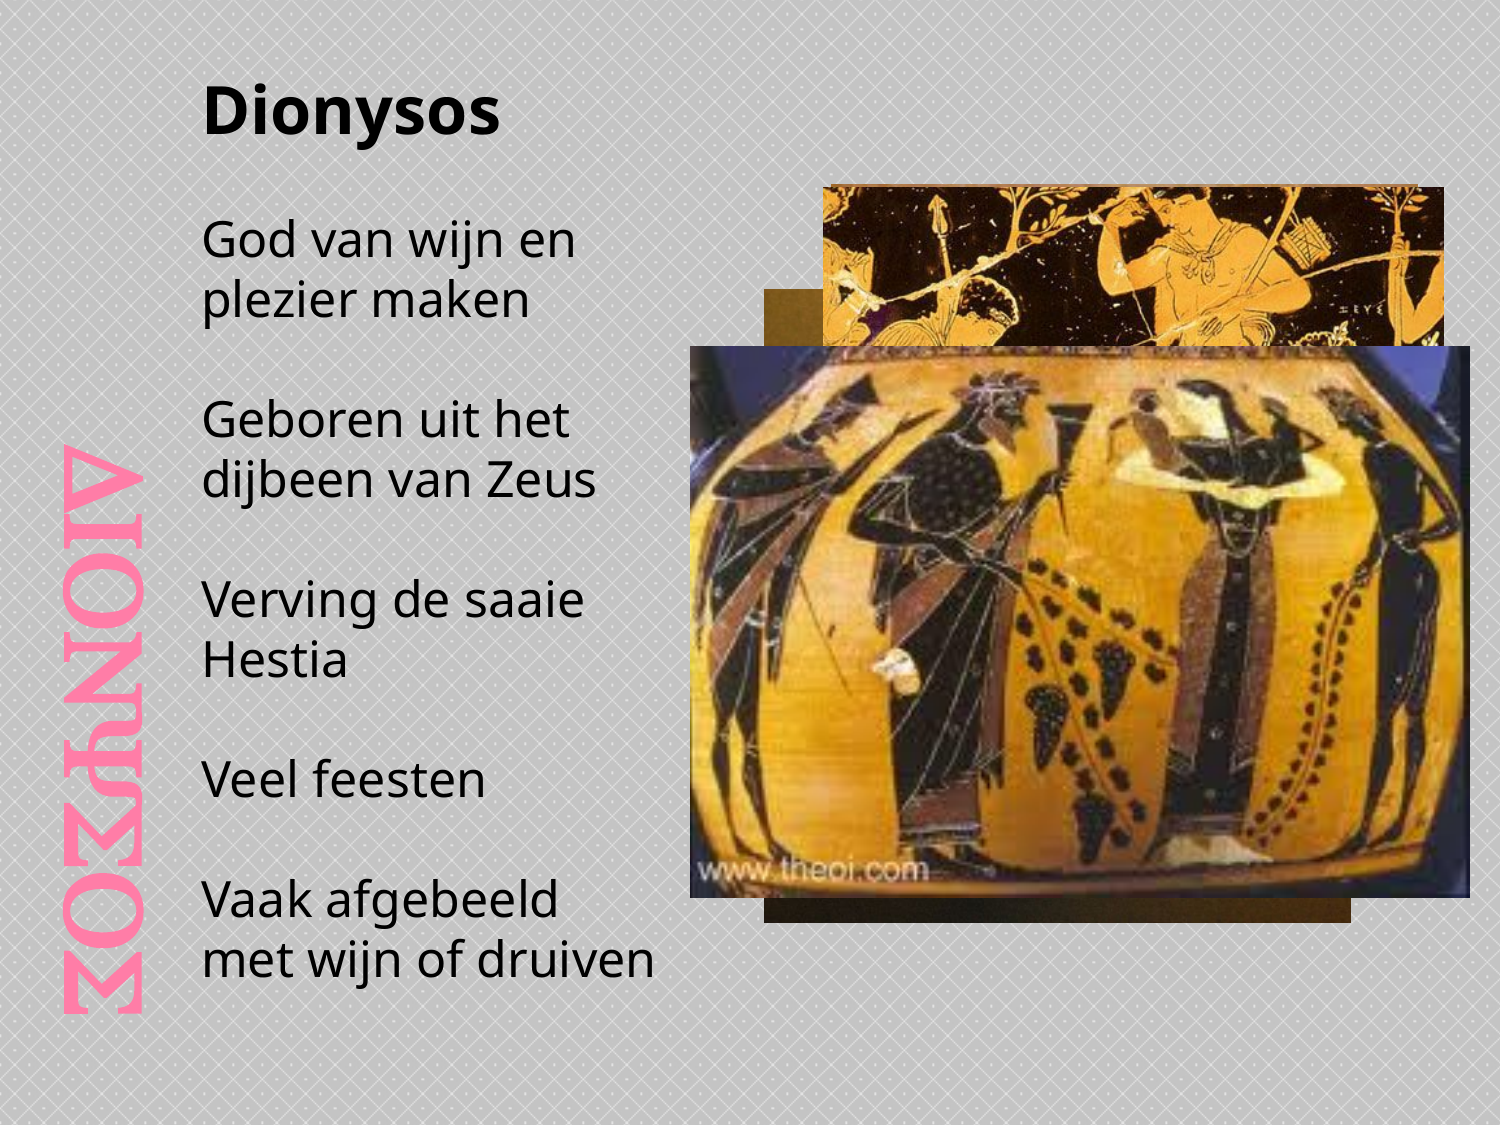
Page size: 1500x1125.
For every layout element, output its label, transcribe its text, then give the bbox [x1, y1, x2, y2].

picture [690, 186, 1470, 924]
list Dionysos God van wijn en plezier maken Geboren uit het dijbeen van Zeus Verving de saaie Hestia Veel feesten Vaak afgebeeld met wijn of druiven [186, 60, 676, 1036]
title dionysos [36, 60, 186, 1036]
